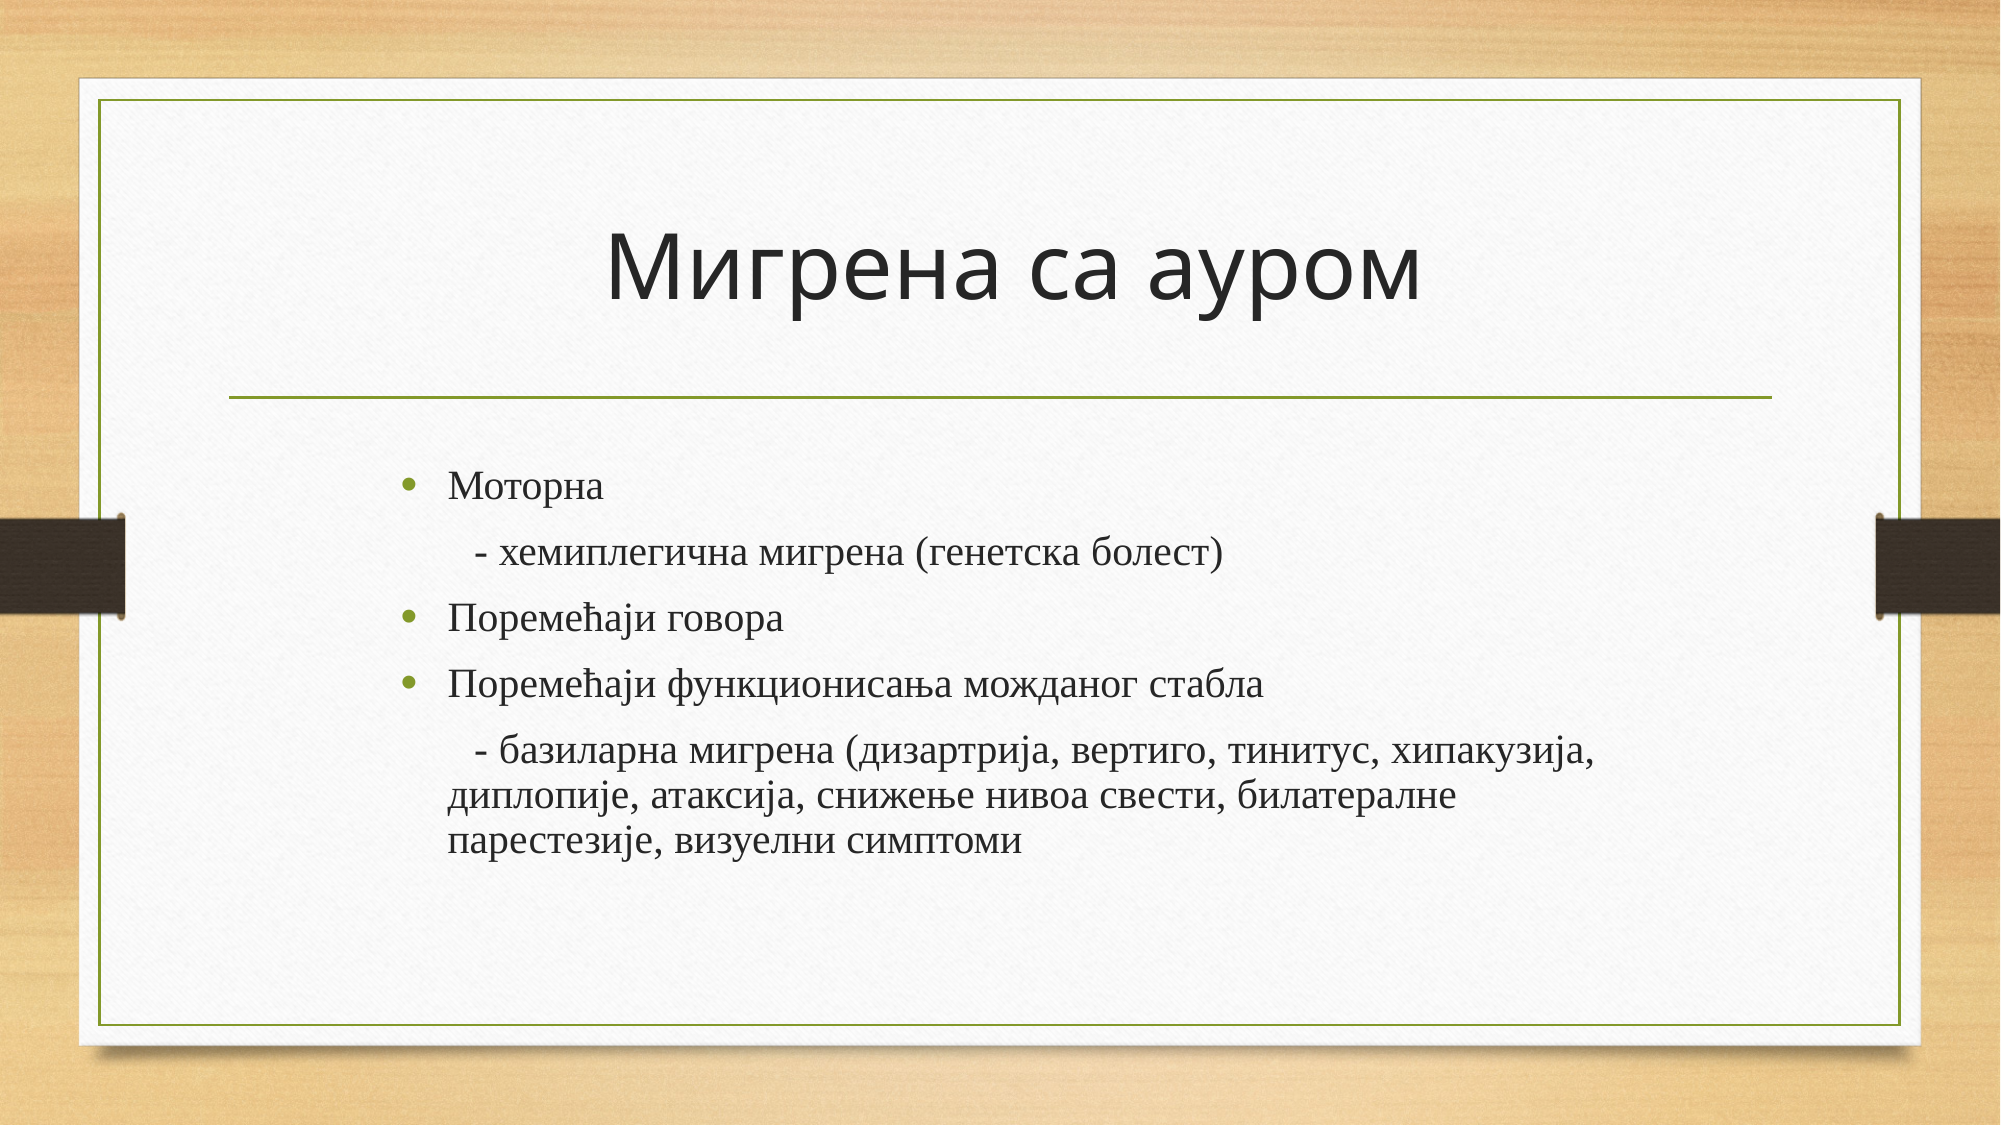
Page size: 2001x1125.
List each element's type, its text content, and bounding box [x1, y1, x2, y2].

list Моторна - хемиплегична мигрена (генетска болест) Поремећаји говора Поремећаји функционисања можданог стабла - базиларна мигрена (дизартрија, вертиго, тинитус, хипакузија, диплопије, атаксија, снижење нивоа свести, билатералне парестезије, визуелни симптоми [385, 456, 1615, 1024]
title Мигрена са ауром [326, 184, 1703, 341]
picture [0, 0, 2001, 1125]
